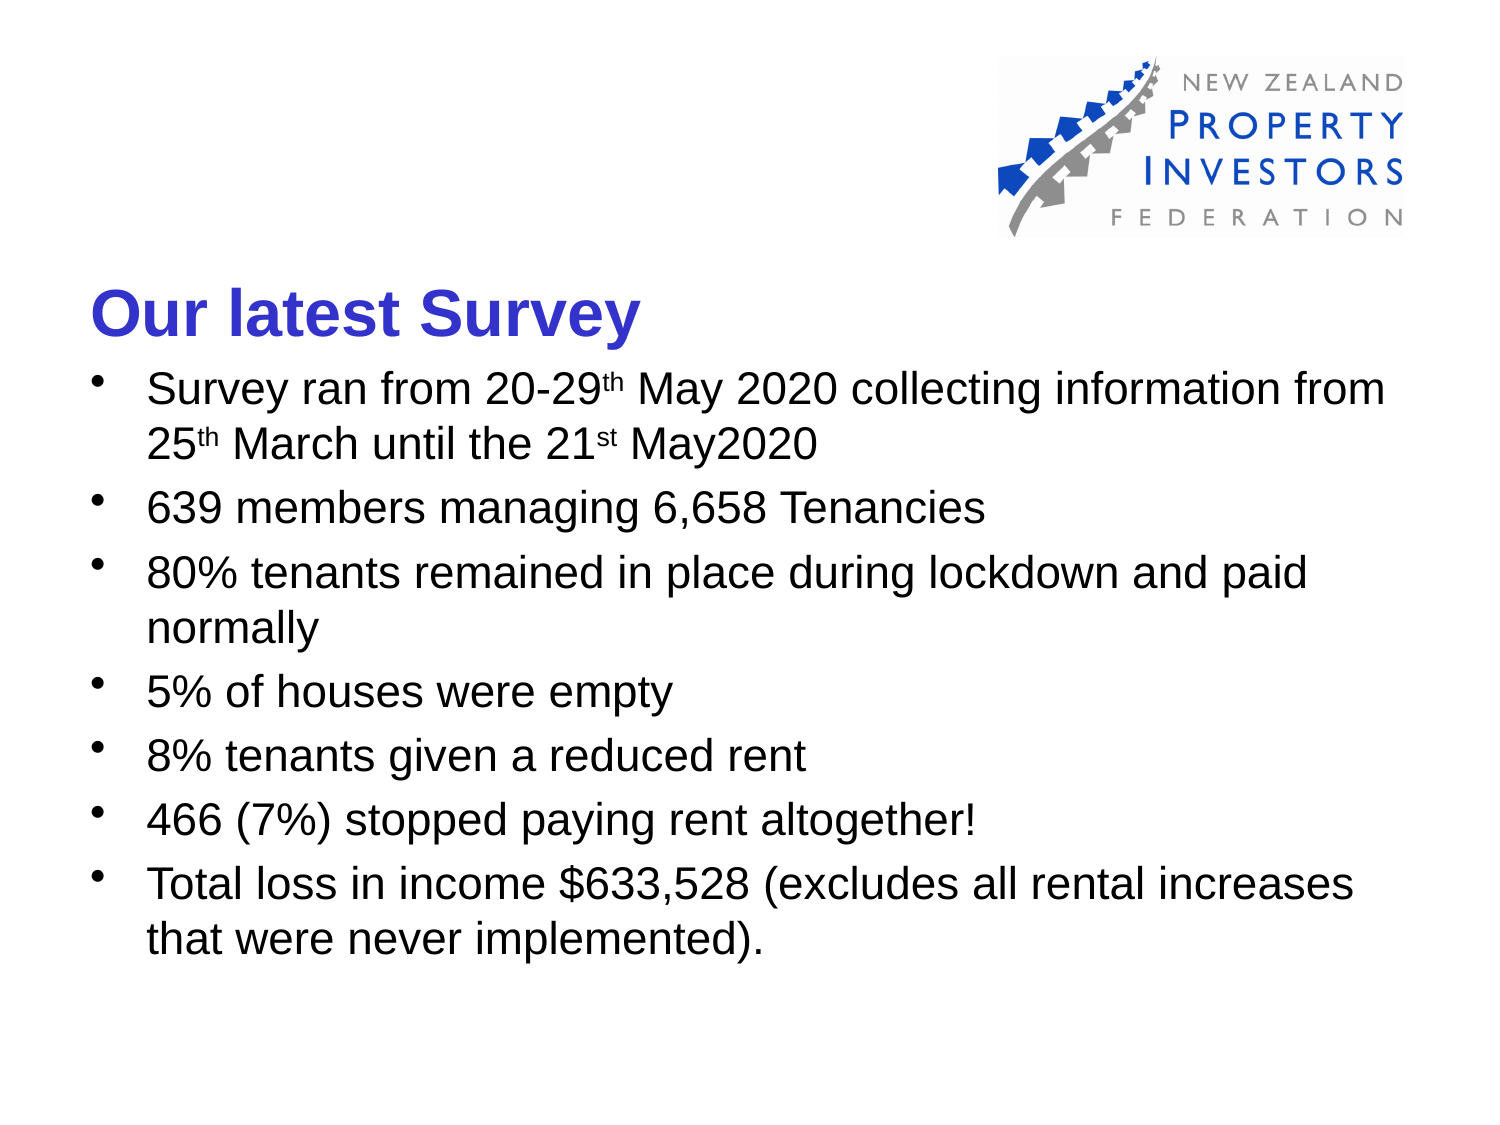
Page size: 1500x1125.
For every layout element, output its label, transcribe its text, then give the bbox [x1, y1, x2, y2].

list Our latest Survey Survey ran from 20-29th May 2020 collecting information from 25th March until the 21st May2020 639 members managing 6,658 Tenancies 80% tenants remained in place during lockdown and paid normally 5% of houses were empty 8% tenants given a reduced rent 466 (7%) stopped paying rent altogether! Total loss in income $633,528 (excludes all rental increases that were never implemented). [74, 262, 1426, 1006]
picture [997, 56, 1403, 237]
